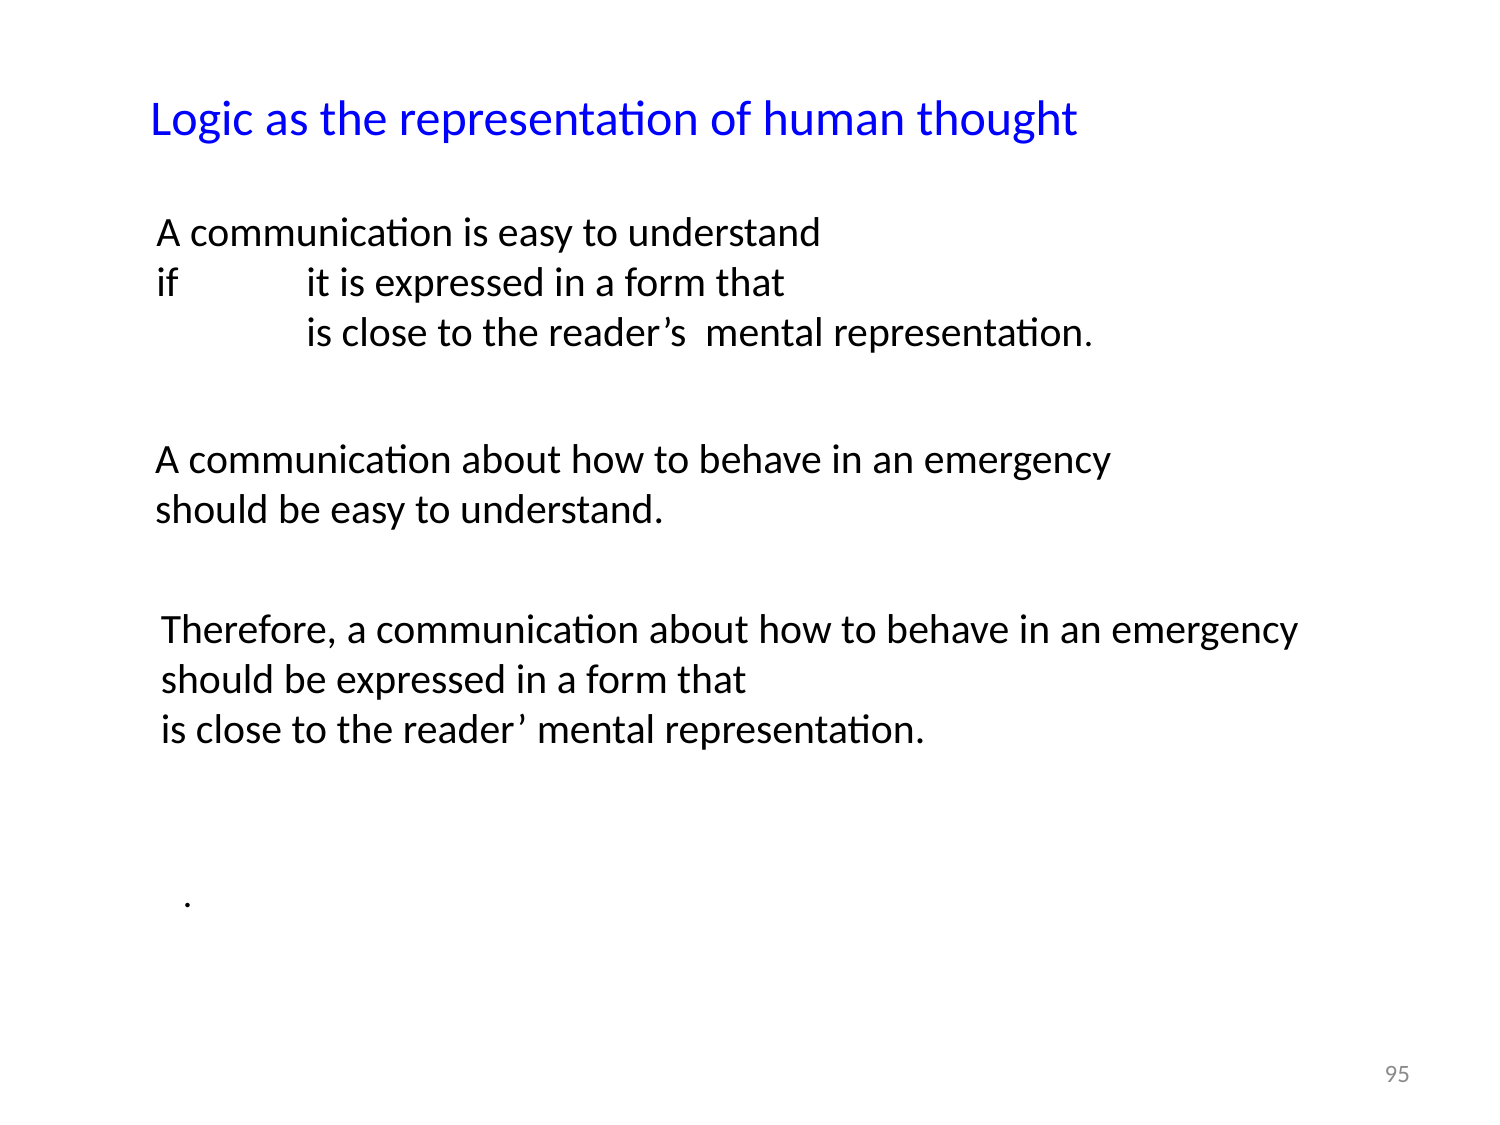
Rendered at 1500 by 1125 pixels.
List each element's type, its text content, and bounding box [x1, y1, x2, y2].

slide_number 95 [1074, 1042, 1425, 1103]
text_box A communication about how to behave in an emergency should be easy to understand. [140, 424, 1346, 540]
text_box . [168, 863, 1500, 923]
text_box Logic as the representation of human thought [135, 78, 1211, 153]
text_box Therefore, a communication about how to behave in an emergency should be expressed in a form that is close to the reader’ mental representation. [146, 594, 1425, 760]
text_box A communication is easy to understand if it is expressed in a form that is close to the reader’s mental representation. [141, 197, 1459, 362]
